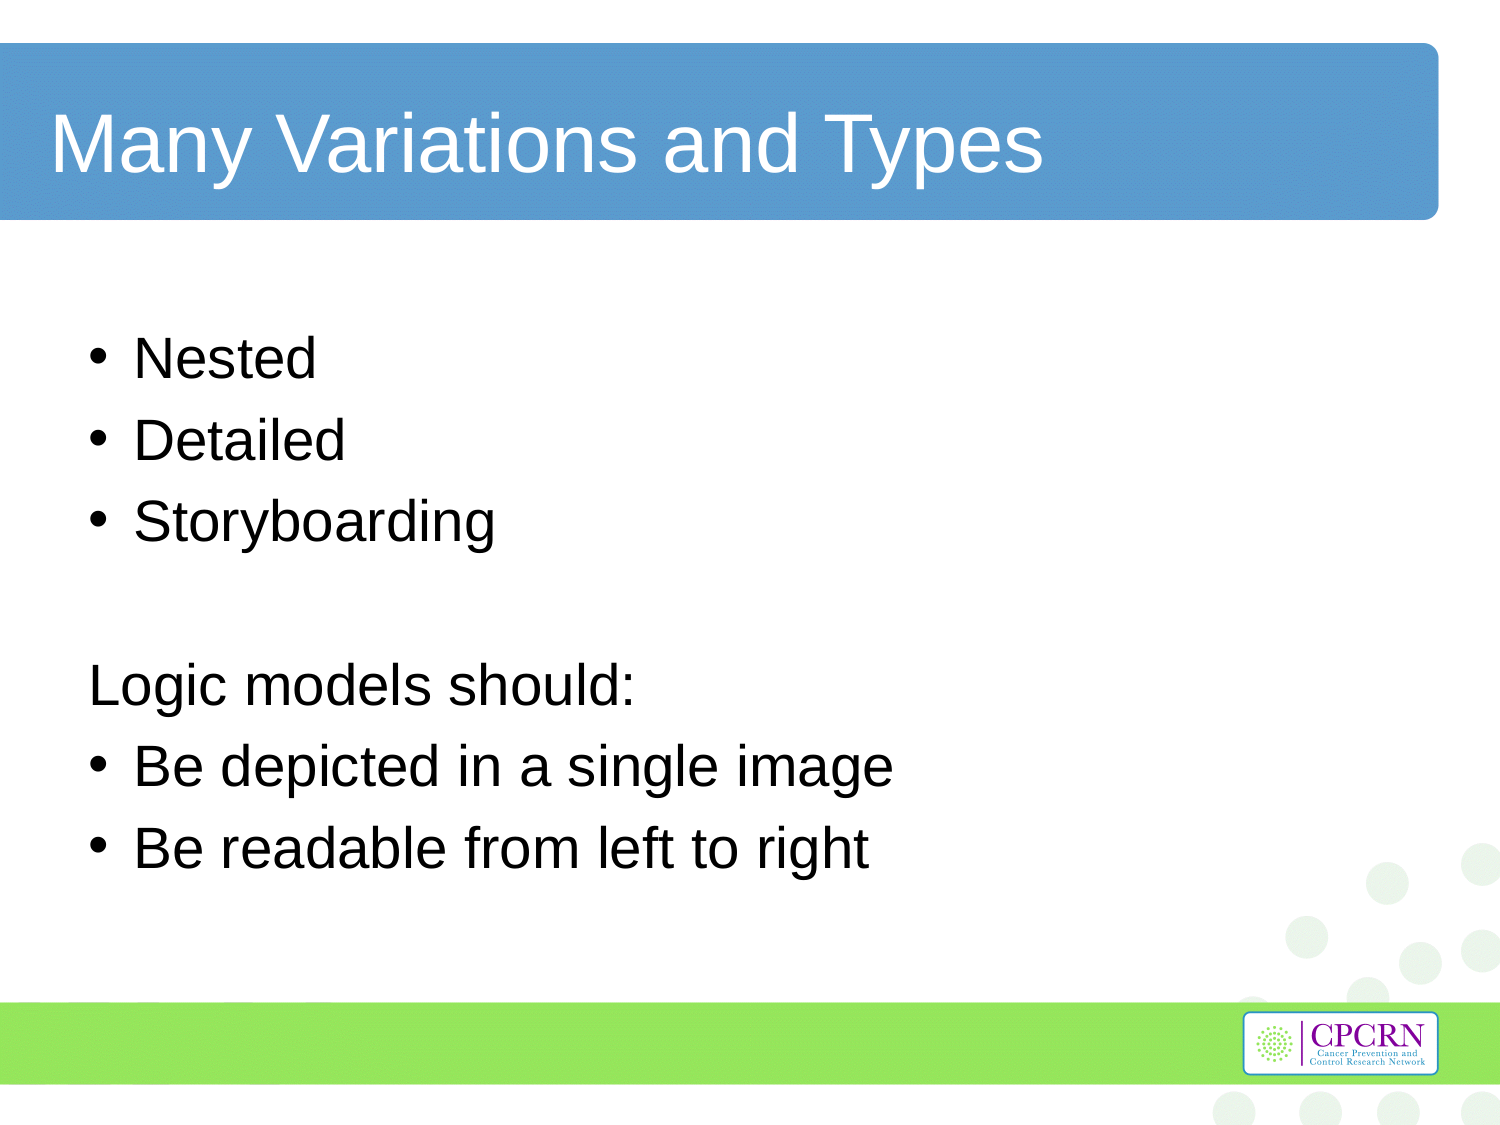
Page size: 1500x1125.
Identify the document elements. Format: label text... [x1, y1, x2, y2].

title Many Variations and Types [34, 45, 1438, 233]
text_box [760, 224, 1424, 993]
list Nested Detailed Storyboarding Logic models should: Be depicted in a single image Be readable from left to right [34, 231, 1430, 1019]
picture [0, 0, 1500, 1125]
